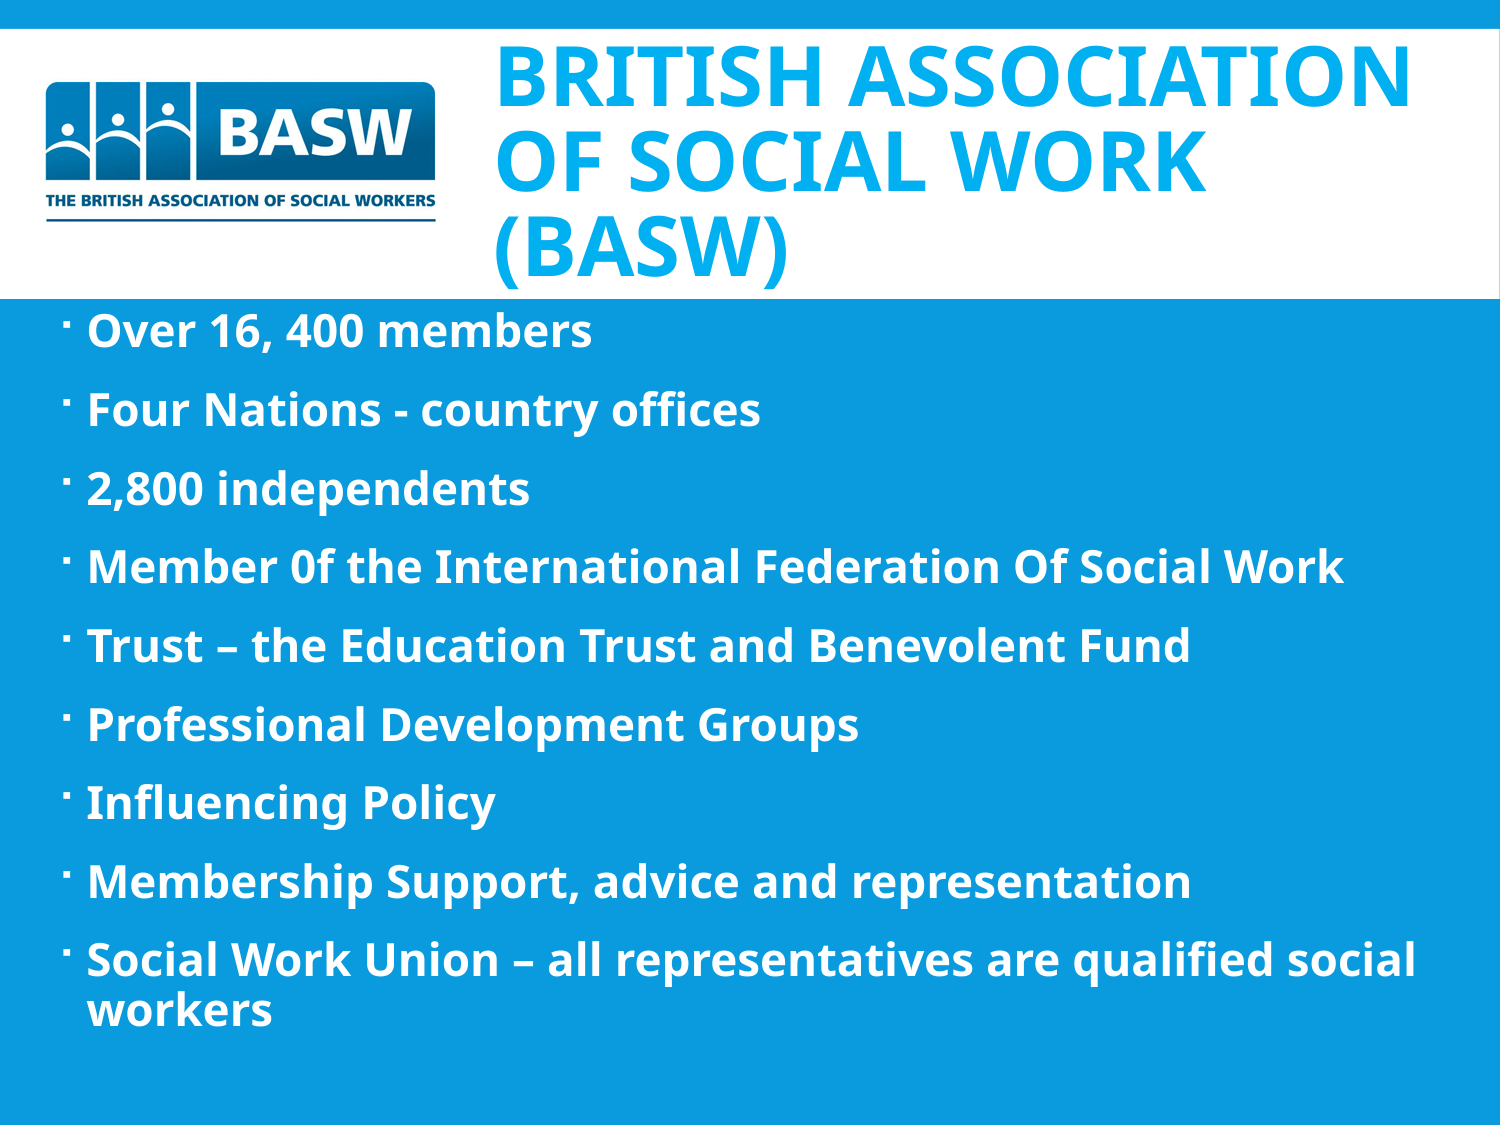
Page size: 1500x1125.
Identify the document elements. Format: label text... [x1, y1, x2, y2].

title British Association of Social Work (BASW) [478, 30, 1479, 301]
list Over 16, 400 members Four Nations - country offices 2,800 independents Member 0f the International Federation Of Social Work Trust – the Education Trust and Benevolent Fund Professional Development Groups Influencing Policy Membership Support, advice and representation Social Work Union – all representatives are qualified social workers [41, 300, 1444, 1081]
picture [40, 77, 441, 230]
